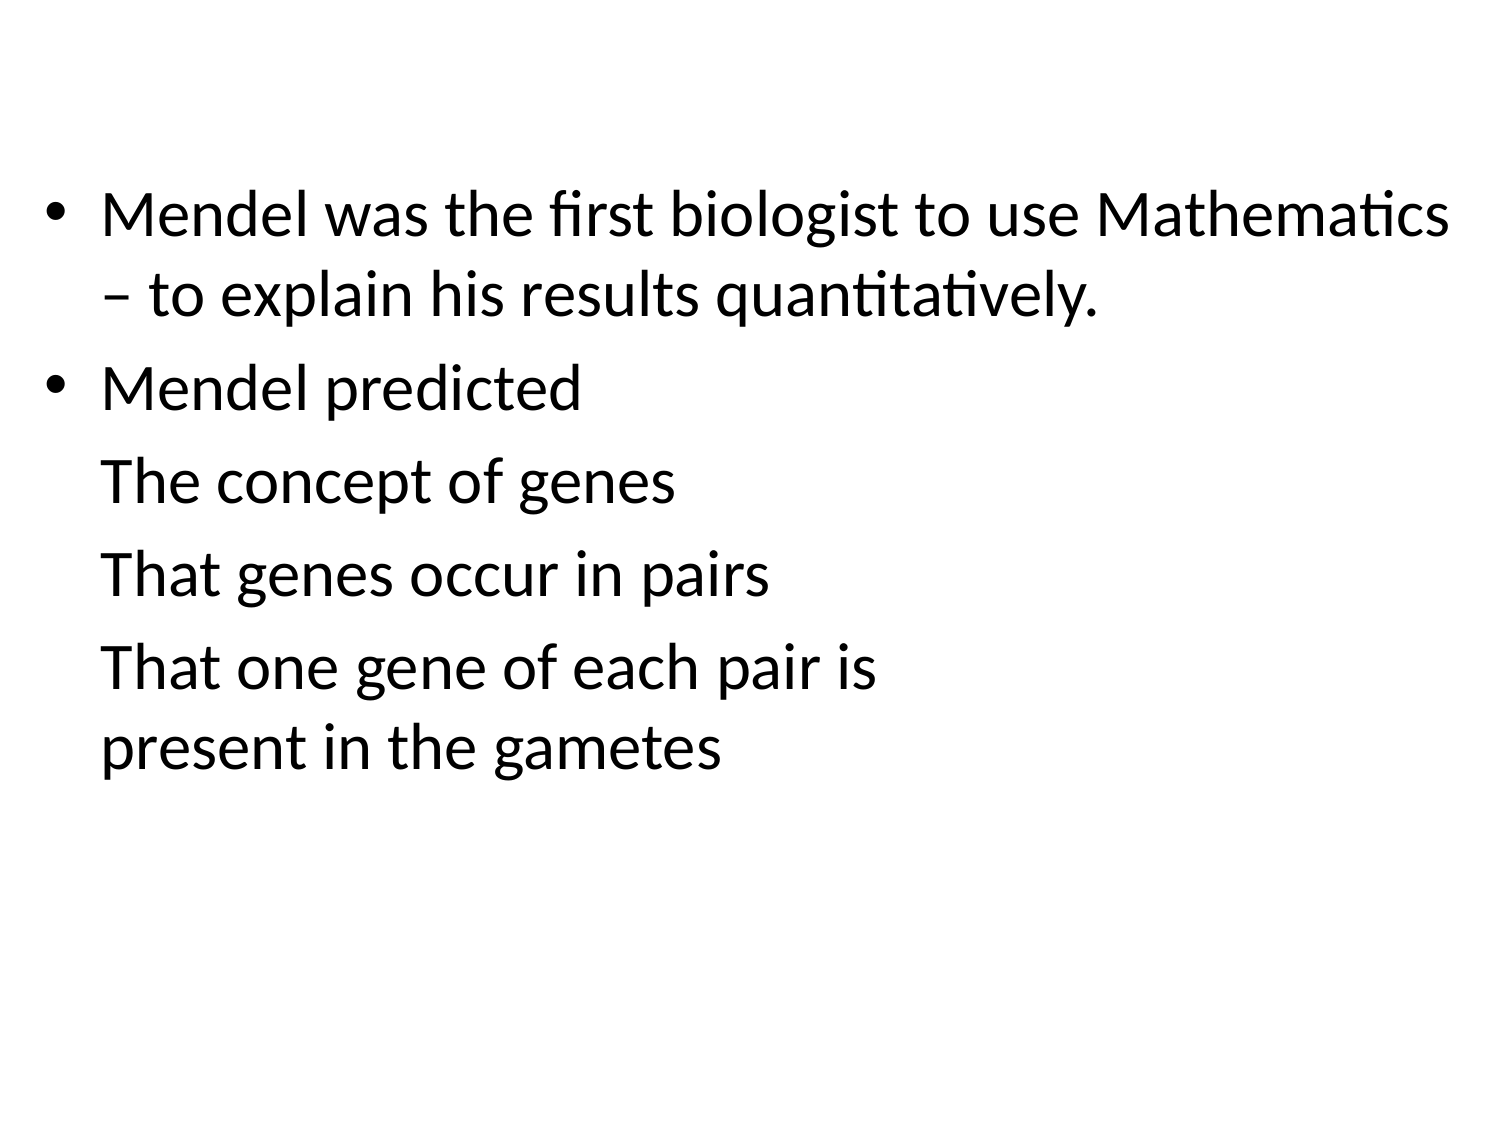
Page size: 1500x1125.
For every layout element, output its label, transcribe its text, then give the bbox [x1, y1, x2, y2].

list Mendel was the first biologist to use Mathematics – to explain his results quantitatively. Mendel predicted The concept of genes That genes occur in pairs That one gene of each pair is present in the gametes [29, 162, 1471, 1013]
